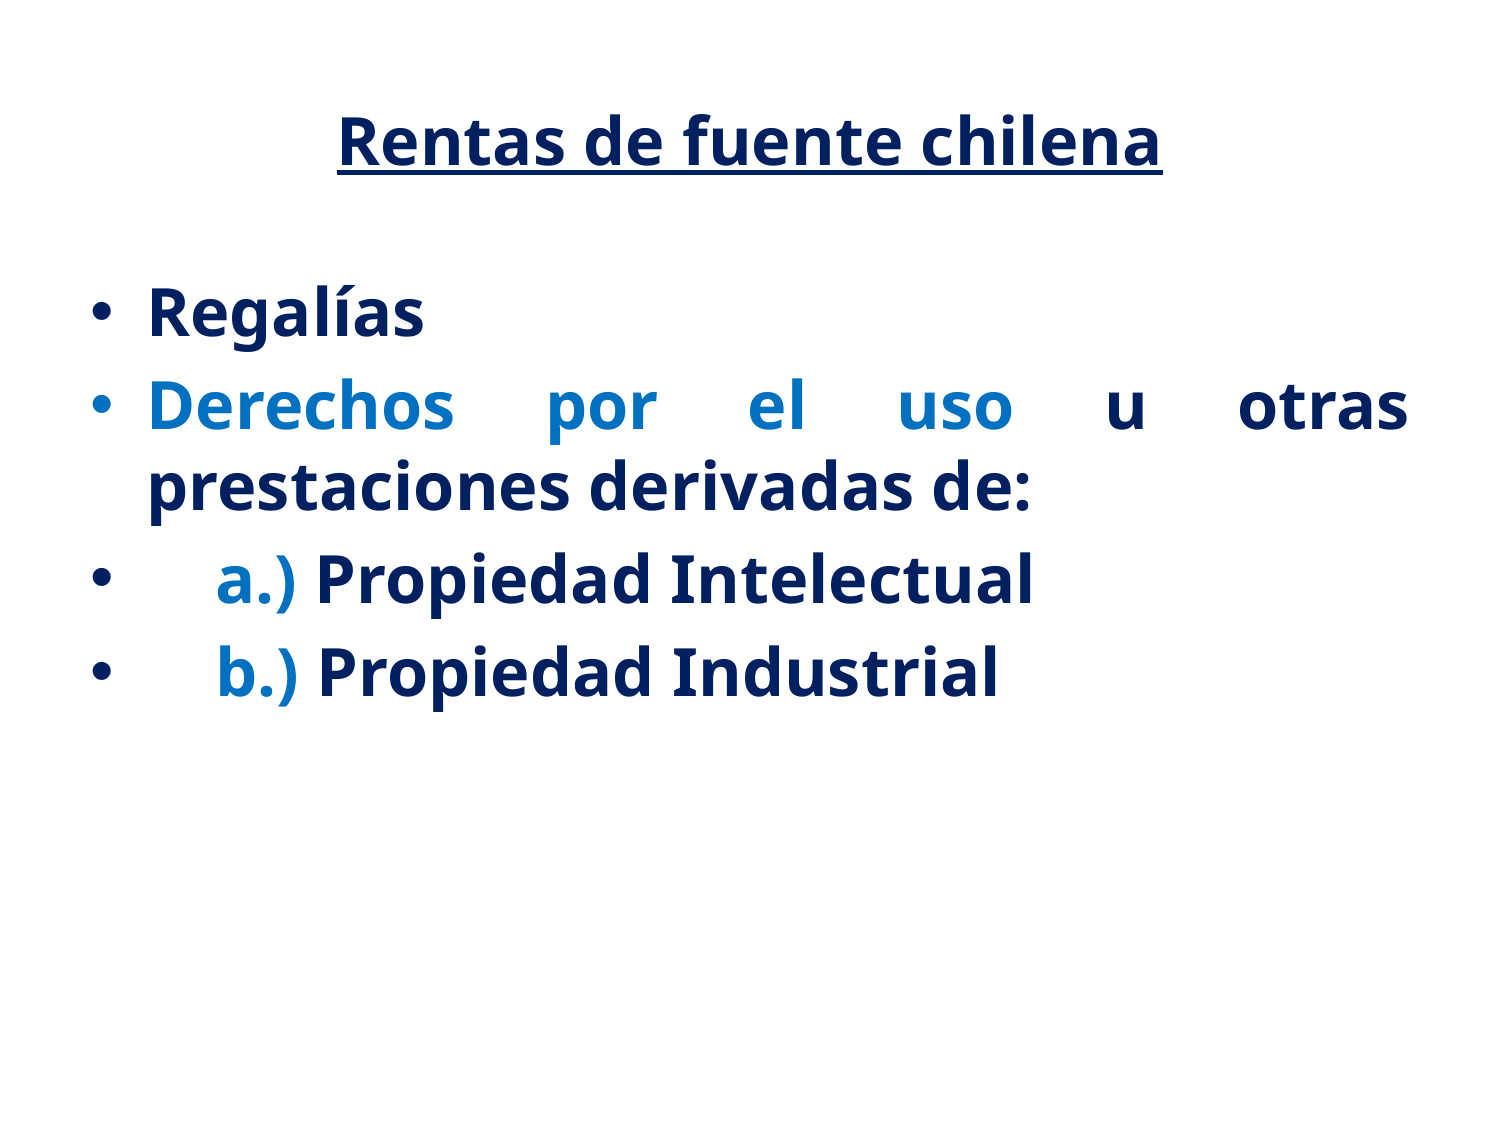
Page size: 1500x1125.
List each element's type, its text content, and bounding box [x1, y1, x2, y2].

list Regalías Derechos por el uso u otras prestaciones derivadas de: a.) Propiedad Intelectual b.) Propiedad Industrial [74, 262, 1426, 1006]
title Rentas de fuente chilena [74, 44, 1426, 233]
